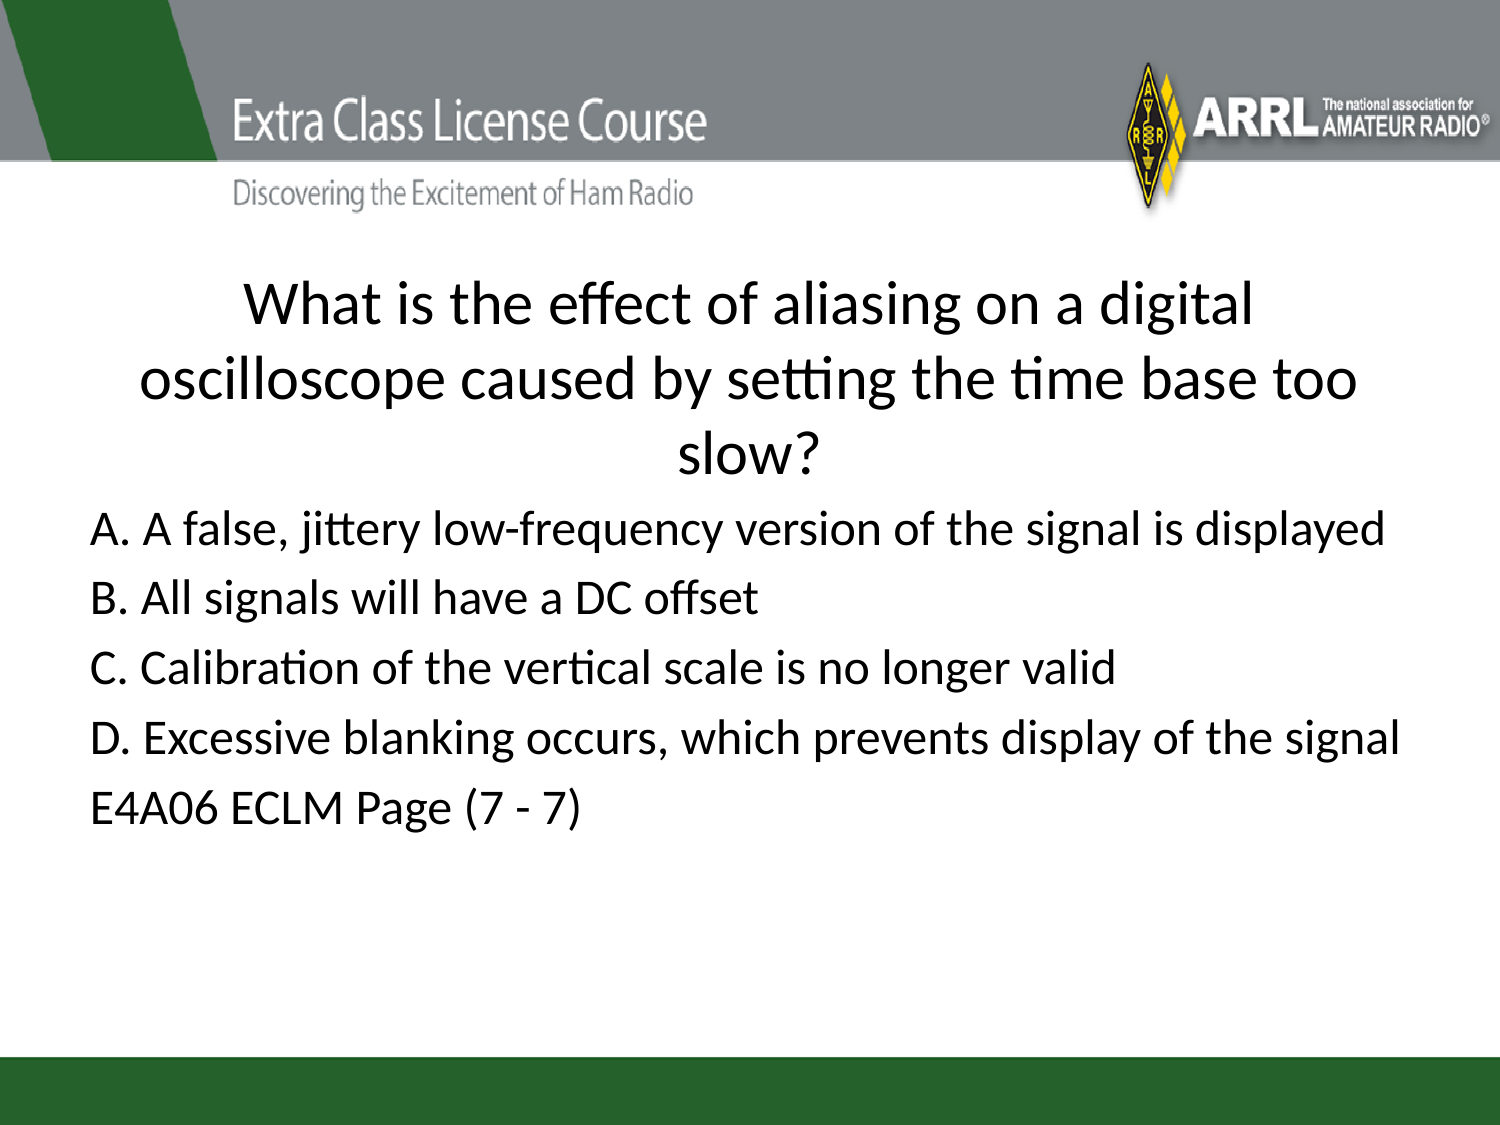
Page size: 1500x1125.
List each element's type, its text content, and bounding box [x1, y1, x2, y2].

title What is the effect of aliasing on a digital oscilloscope caused by setting the time base too slow? [75, 254, 1425, 435]
list A. A false, jittery low-frequency version of the signal is displayed B. All signals will have a DC offset C. Calibration of the vertical scale is no longer valid D. Excessive blanking occurs, which prevents display of the signal E4A06 ECLM Page (7 - 7) [75, 487, 1425, 1005]
picture [0, 0, 1500, 1125]
